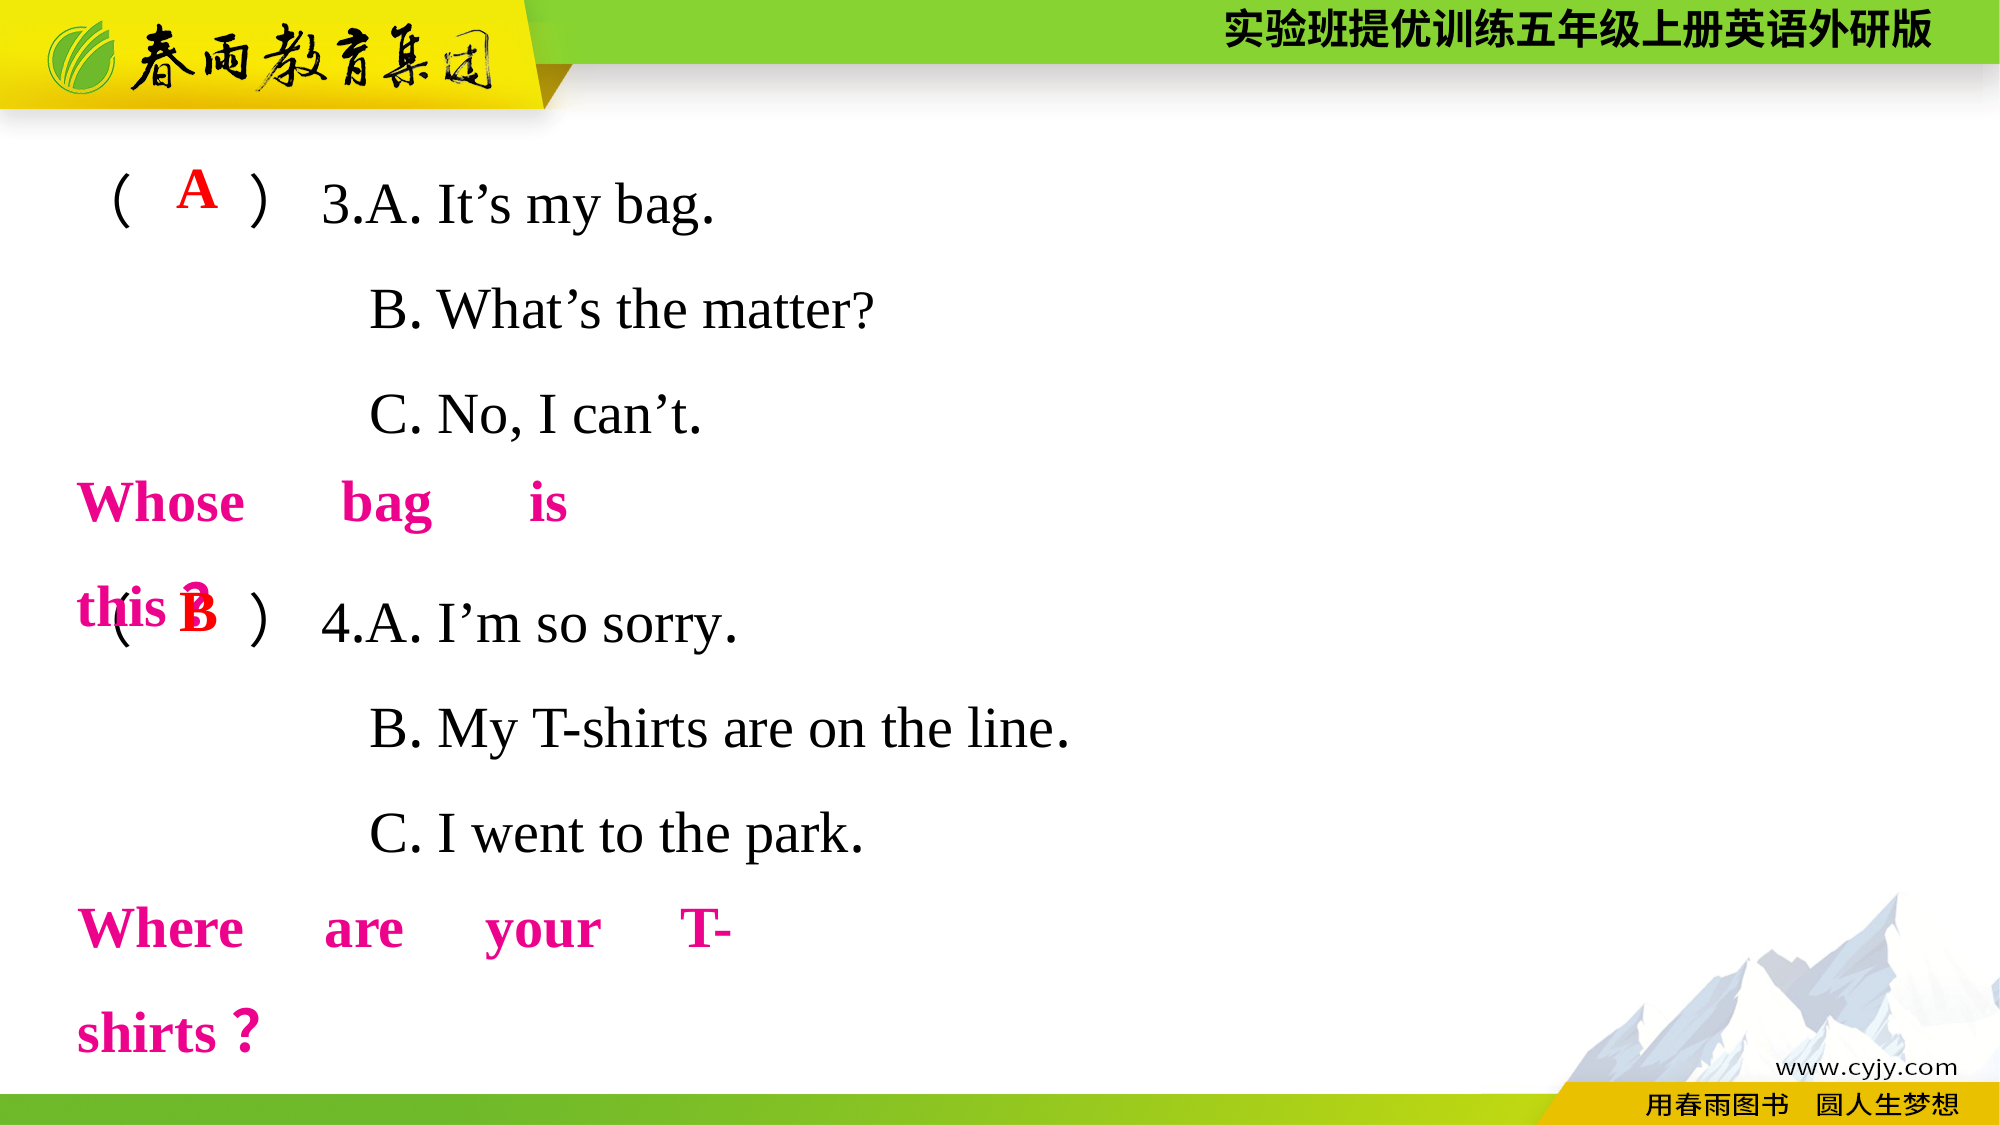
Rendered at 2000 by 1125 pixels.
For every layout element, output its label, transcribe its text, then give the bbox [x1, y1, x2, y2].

text_box Where are your T-shirts？ [62, 846, 749, 967]
list （ ）3.A. It’s my bag. B. What’s the matter? C. No, I can’t. （ ）4.A. I’m so sorry. B. My T-shirts are on the line. C. I went to the park. [59, 122, 1944, 867]
text_box B [165, 565, 234, 651]
text_box A [161, 142, 234, 228]
picture [0, 0, 2000, 1125]
text_box Whose bag is this？ [61, 420, 583, 541]
